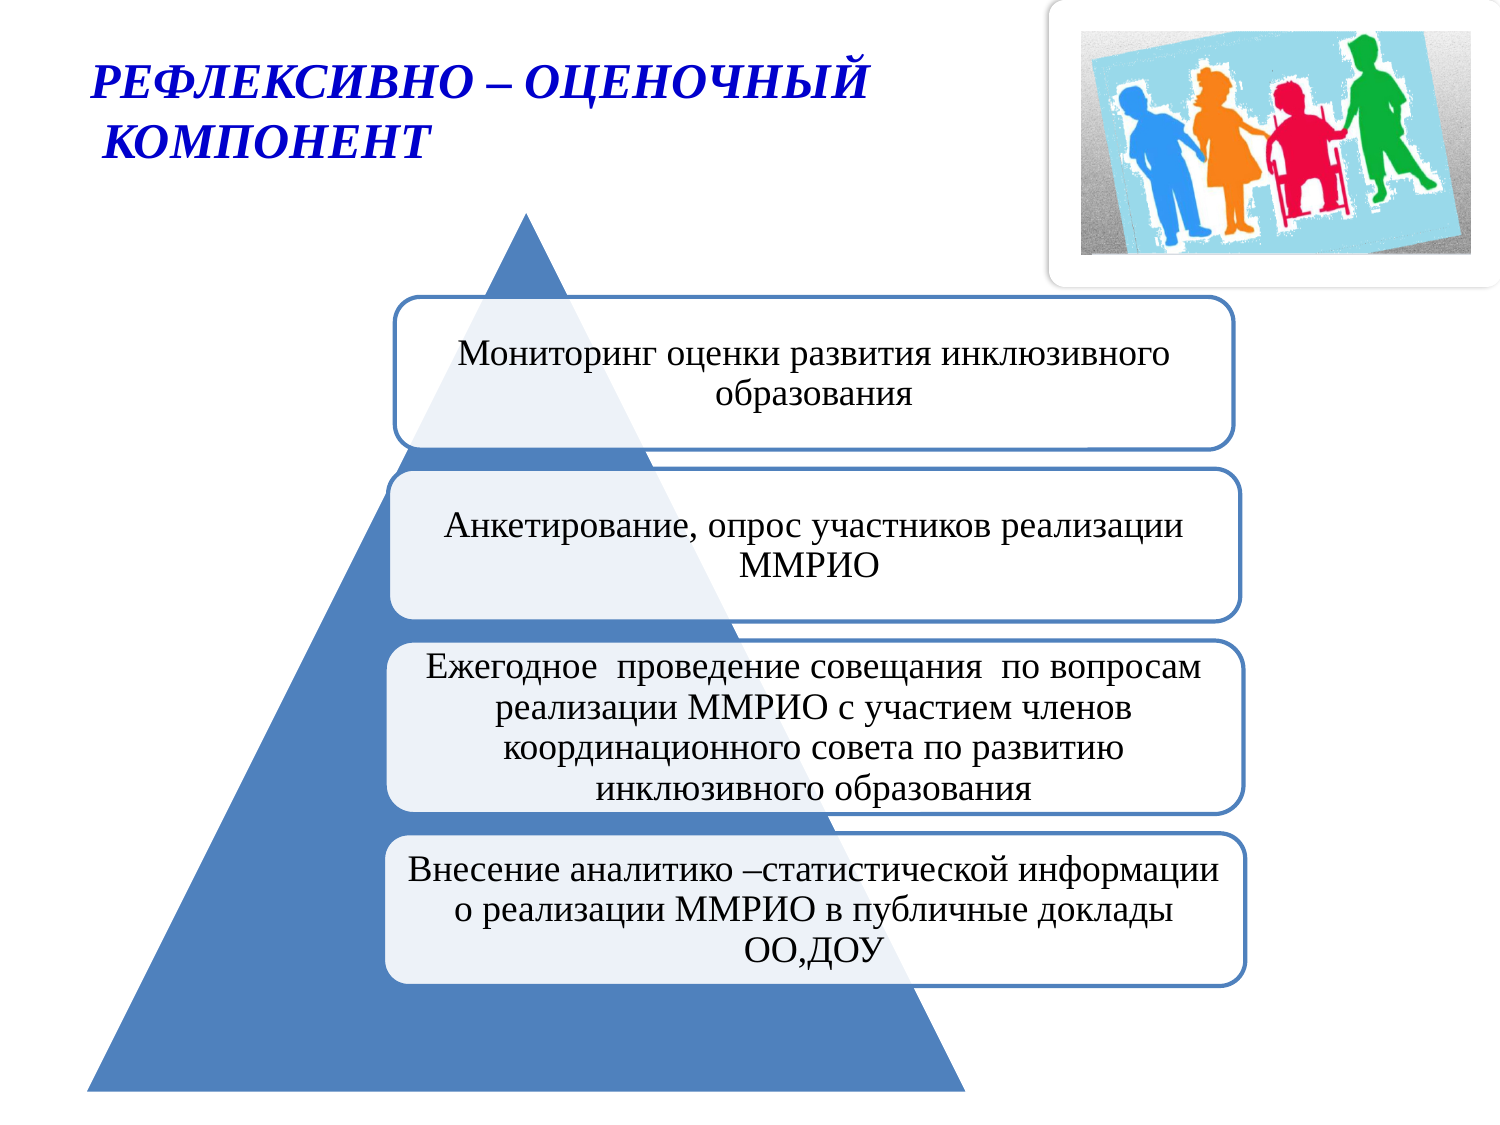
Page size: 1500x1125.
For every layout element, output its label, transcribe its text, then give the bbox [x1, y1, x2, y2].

title РЕФЛЕКСИВНО – ОЦЕНОЧНЫЙ КОМПОНЕНТ [75, 45, 1044, 206]
picture [1080, 30, 1471, 256]
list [52, 207, 1276, 1094]
